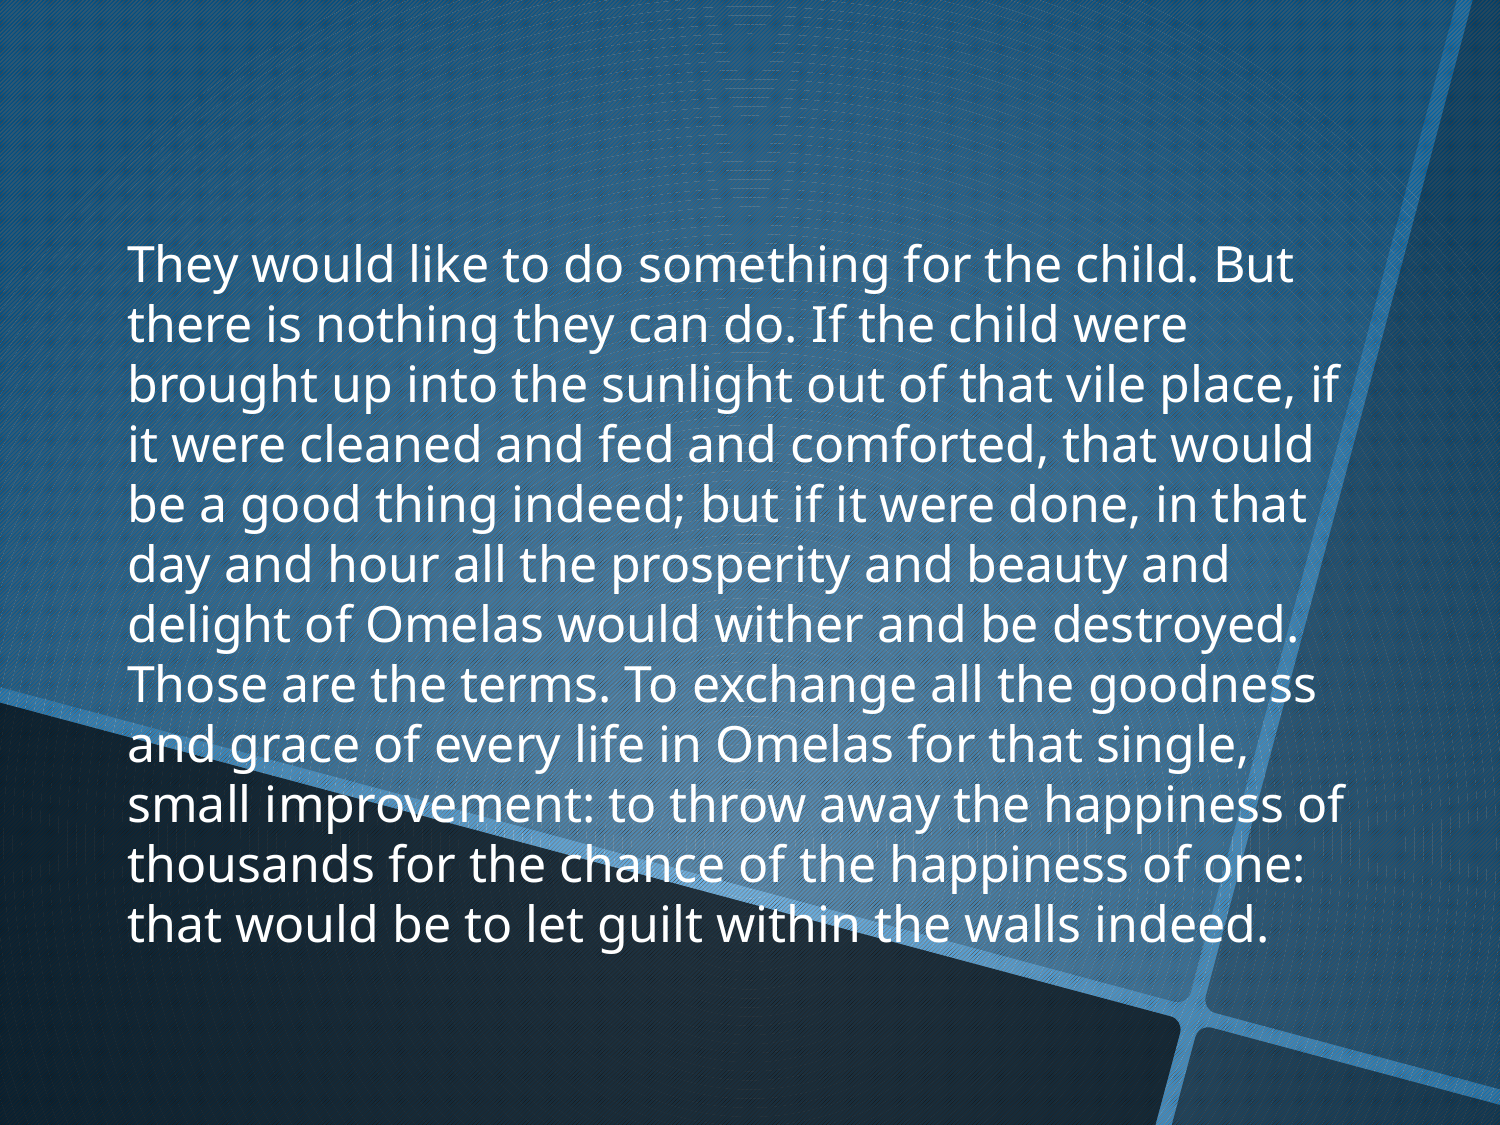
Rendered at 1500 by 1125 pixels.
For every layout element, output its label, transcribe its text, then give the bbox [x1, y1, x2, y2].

text_box They would like to do something for the child. But there is nothing they can do. If the child were brought up into the sunlight out of that vile place, if it were cleaned and fed and comforted, that would be a good thing indeed; but if it were done, in that day and hour all the prosperity and beauty and delight of Omelas would wither and be destroyed. Those are the terms. To exchange all the goodness and grace of every life in Omelas for that single, small improvement: to throw away the happiness of thousands for the chance of the happiness of one: that would be to let guilt within the walls indeed. [112, 224, 1375, 960]
